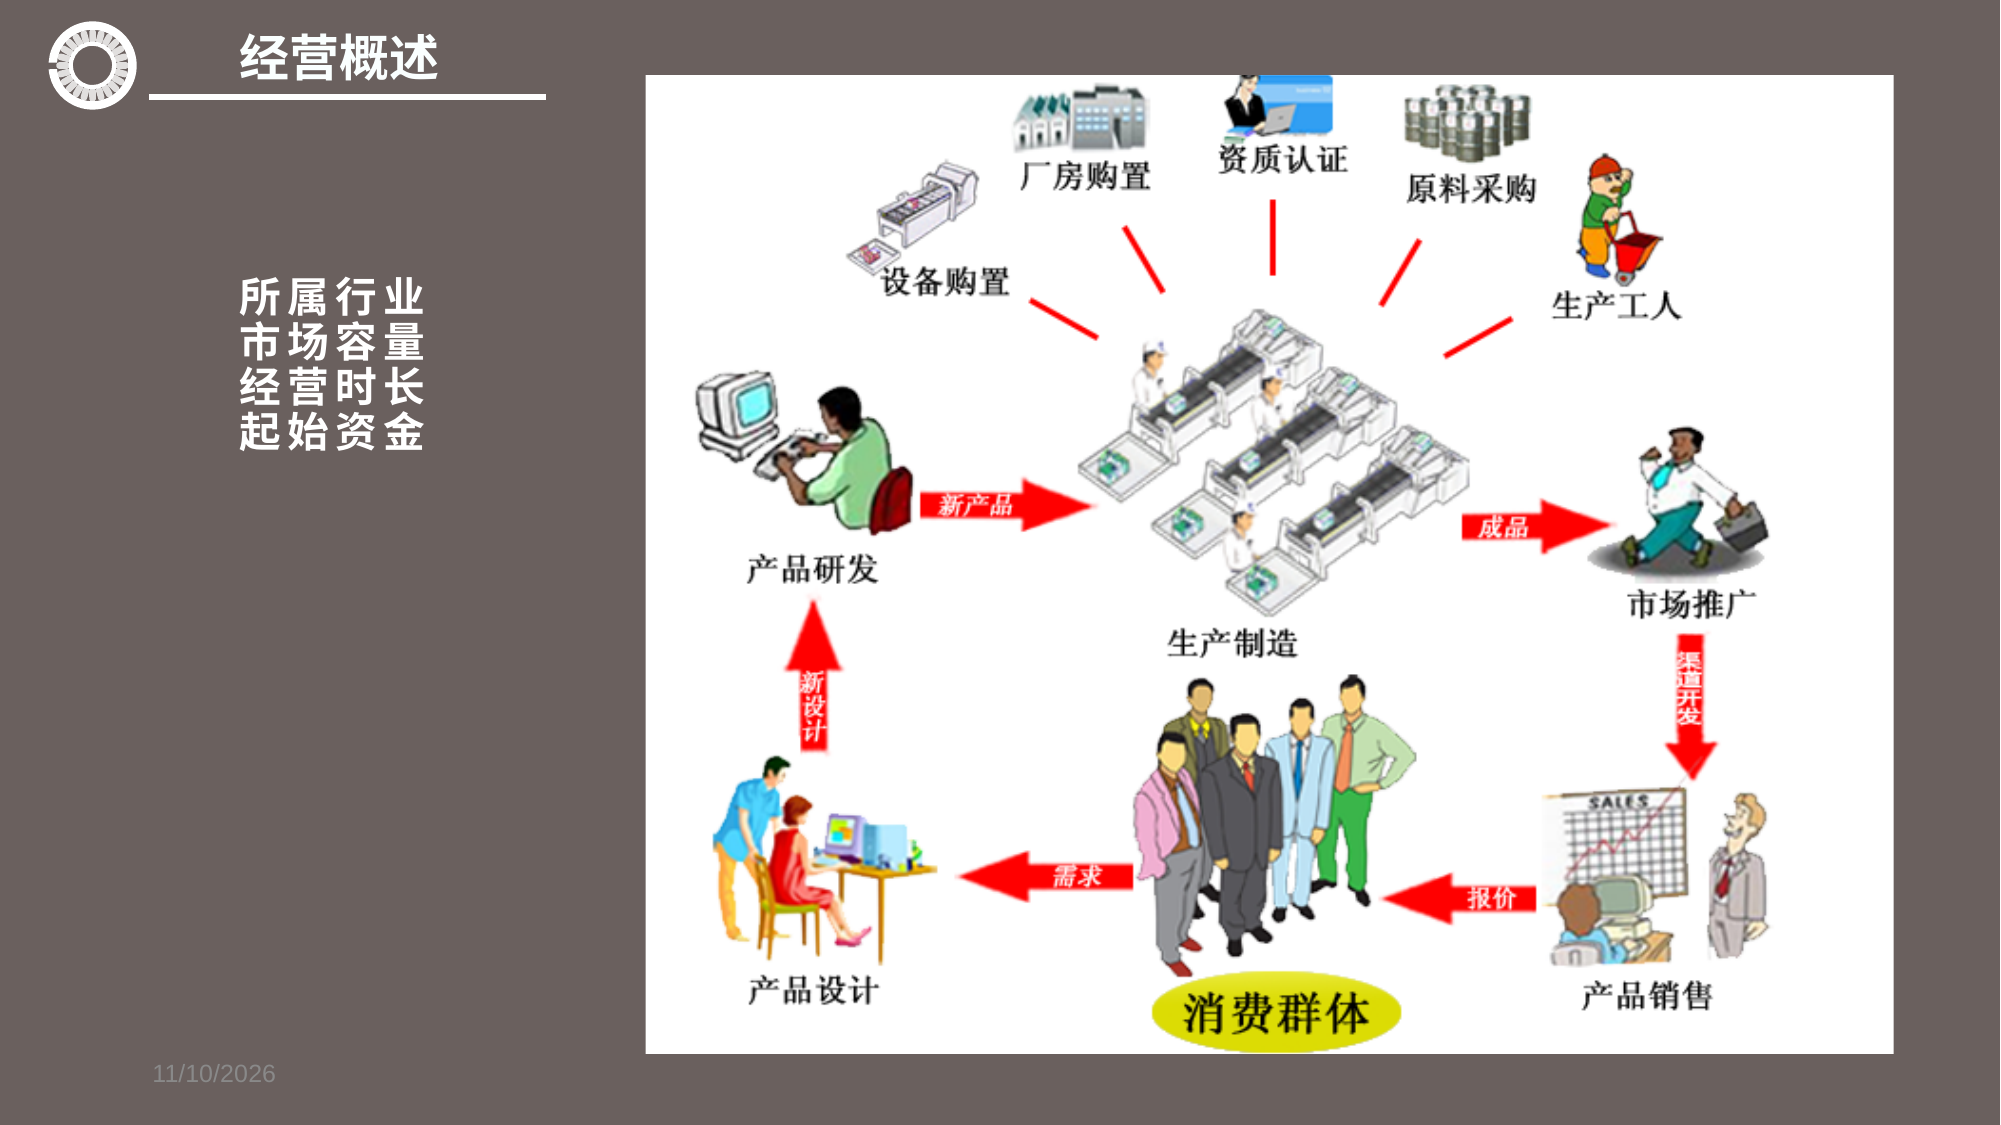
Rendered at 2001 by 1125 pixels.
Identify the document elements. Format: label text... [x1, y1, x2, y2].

picture [645, 75, 1894, 1054]
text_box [48, 21, 137, 110]
title 所属行业 市场容量 经营时长 起始资金 [74, 270, 640, 465]
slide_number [137, 1042, 588, 1103]
text_box 经营概述 [142, 31, 564, 89]
